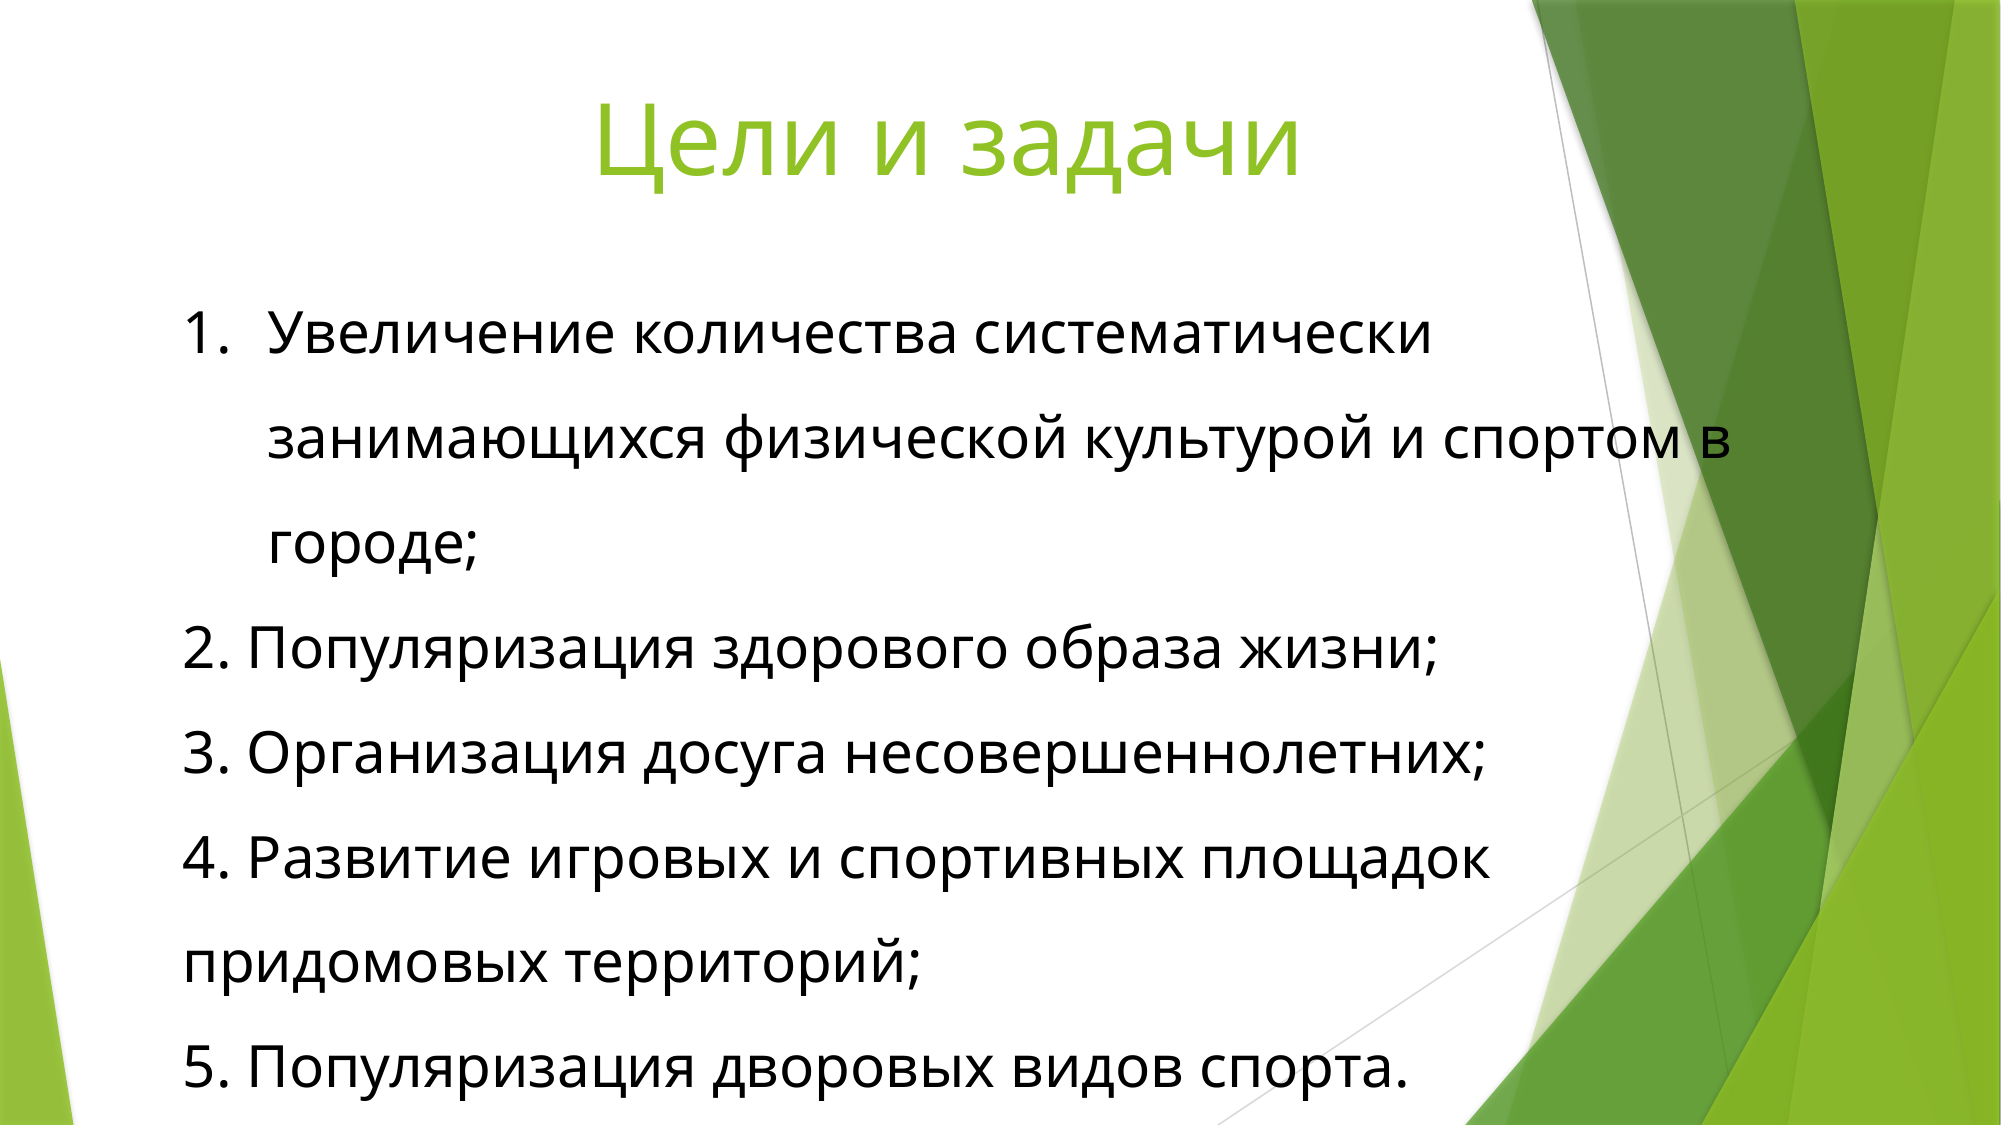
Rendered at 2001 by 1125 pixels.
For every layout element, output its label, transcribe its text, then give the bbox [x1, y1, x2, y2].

title Цели и задачи [576, 68, 1471, 252]
text_box Увеличение количества систематически занимающихся физической культурой и спортом в городе; 2. Популяризация здорового образа жизни; 3. Организация досуга несовершеннолетних; 4. Развитие игровых и спортивных площадок придомовых территорий; 5. Популяризация дворовых видов спорта. [168, 252, 1880, 1125]
